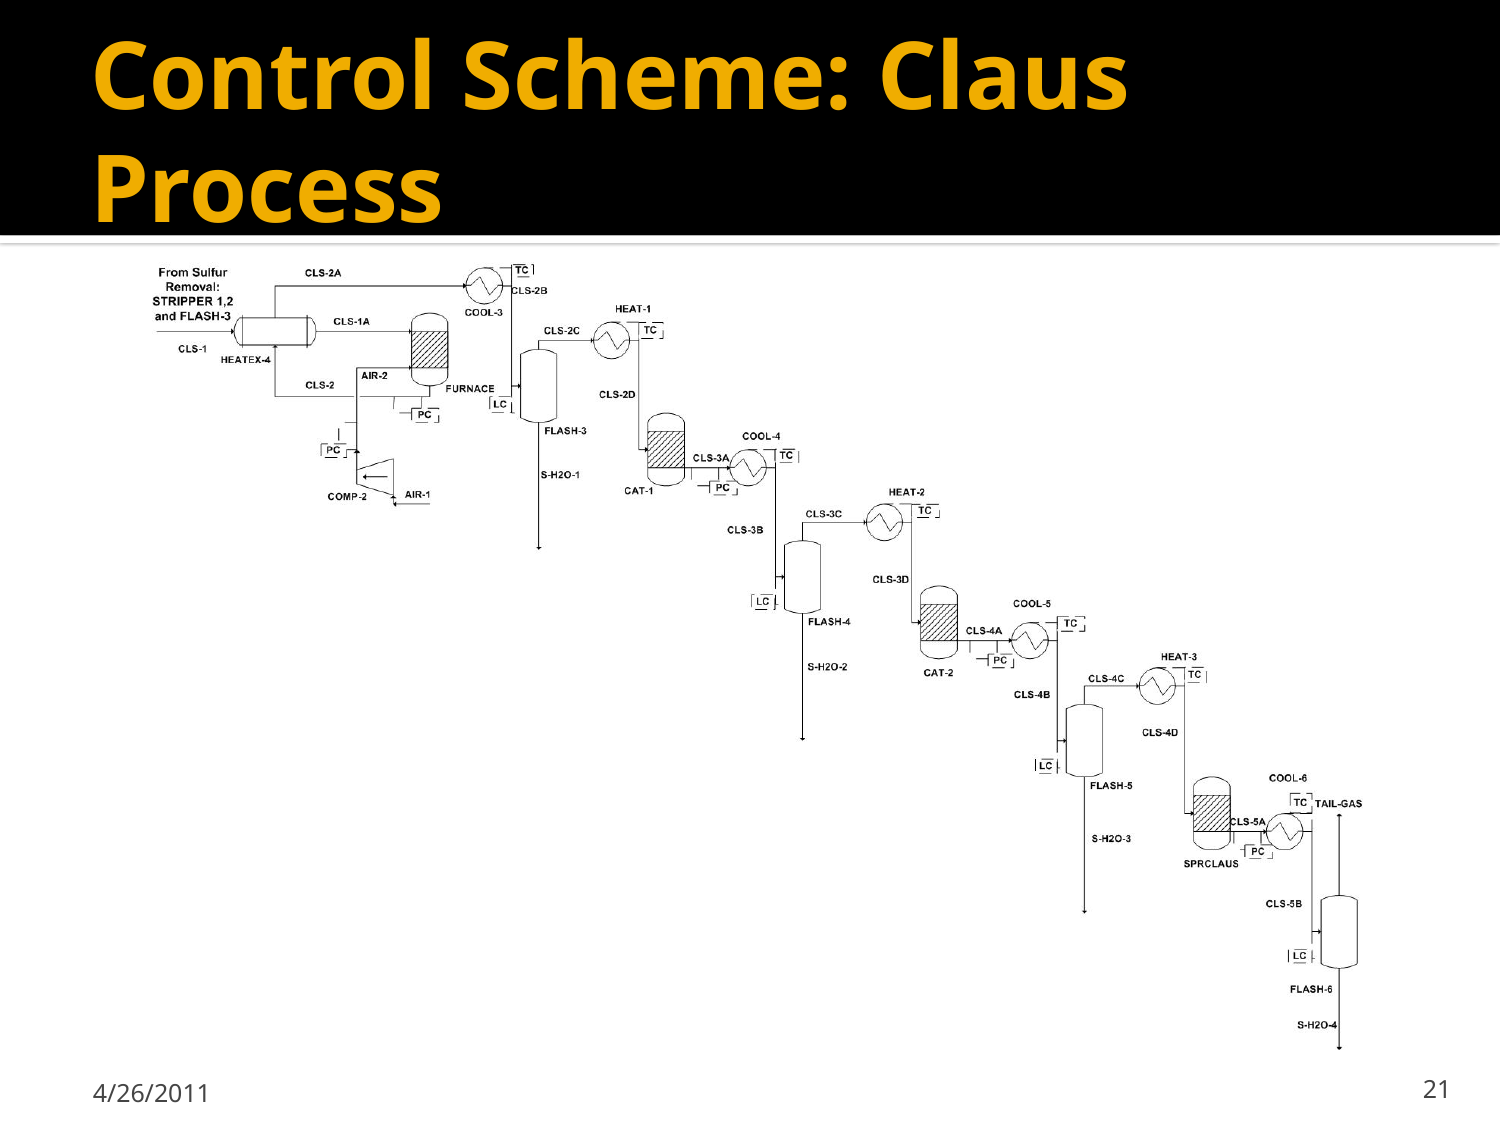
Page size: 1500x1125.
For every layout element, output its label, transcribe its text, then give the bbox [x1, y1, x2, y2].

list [152, 262, 1363, 1050]
slide_number 21 [1345, 1062, 1467, 1108]
title Control Scheme: Claus Process [75, 25, 1425, 231]
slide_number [75, 1062, 425, 1108]
